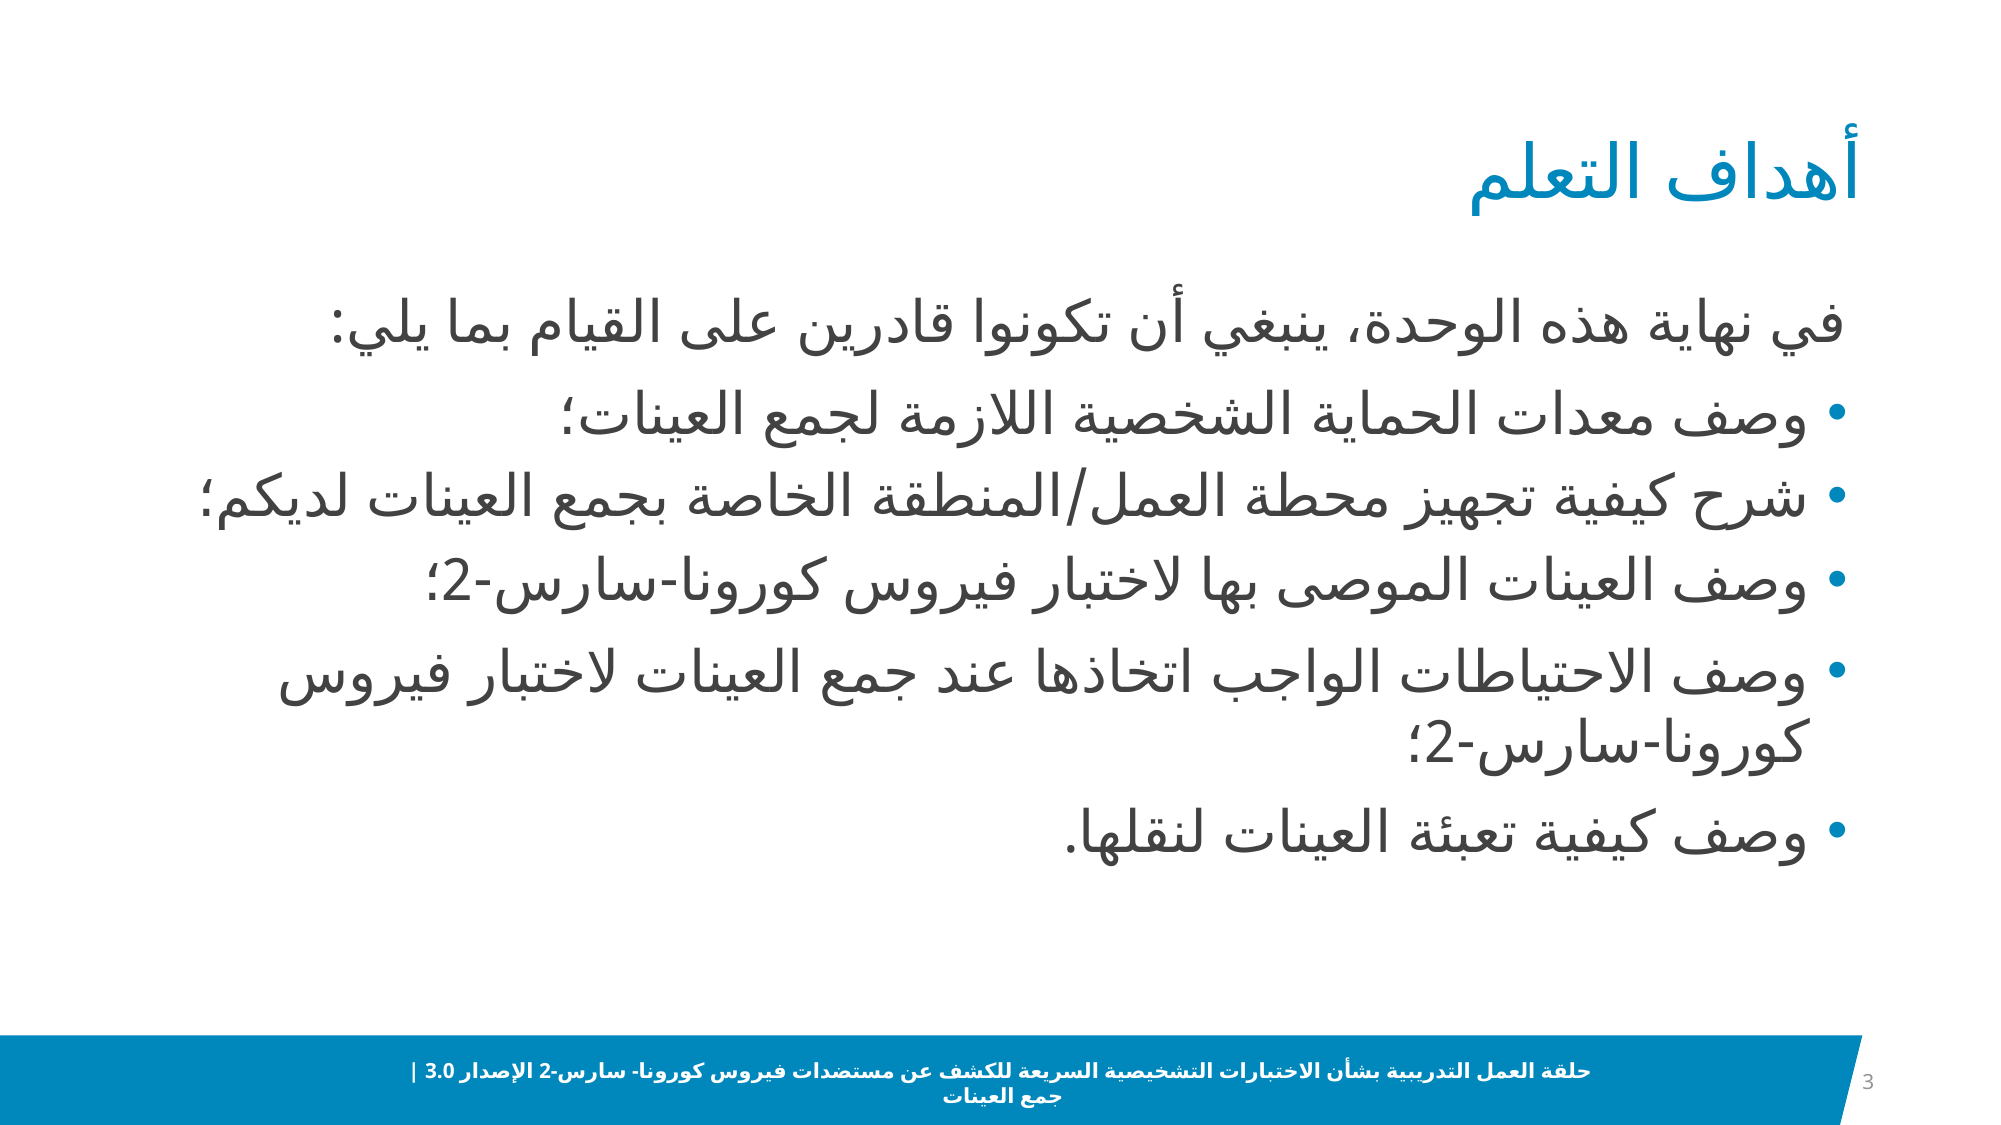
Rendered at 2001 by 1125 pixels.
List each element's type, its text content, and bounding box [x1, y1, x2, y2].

footer حلقة العمل التدريبية بشأن الاختبارات التشخيصية السريعة للكشف عن مستضدات فيروس كورونا- سارس-2 الإصدار 3.0 | جمع العينات [399, 1041, 1600, 1124]
title أهداف التعلم [137, 59, 1863, 215]
slide_number 3 [1862, 1035, 1947, 1125]
list في نهاية هذه الوحدة، ينبغي أن تكونوا قادرين على القيام بما يلي: وصف معدات الحماية الشخصية اللازمة لجمع العينات؛ شرح كيفية تجهيز محطة العمل/المنطقة الخاصة بجمع العينات لديكم؛ وصف العينات الموصى بها لاختبار فيروس كورونا-سارس-2؛ وصف الاحتياطات الواجب اتخاذها عند جمع العينات لاختبار فيروس كورونا-سارس-2؛ وصف كيفية تعبئة العينات لنقلها. [137, 284, 1863, 1014]
